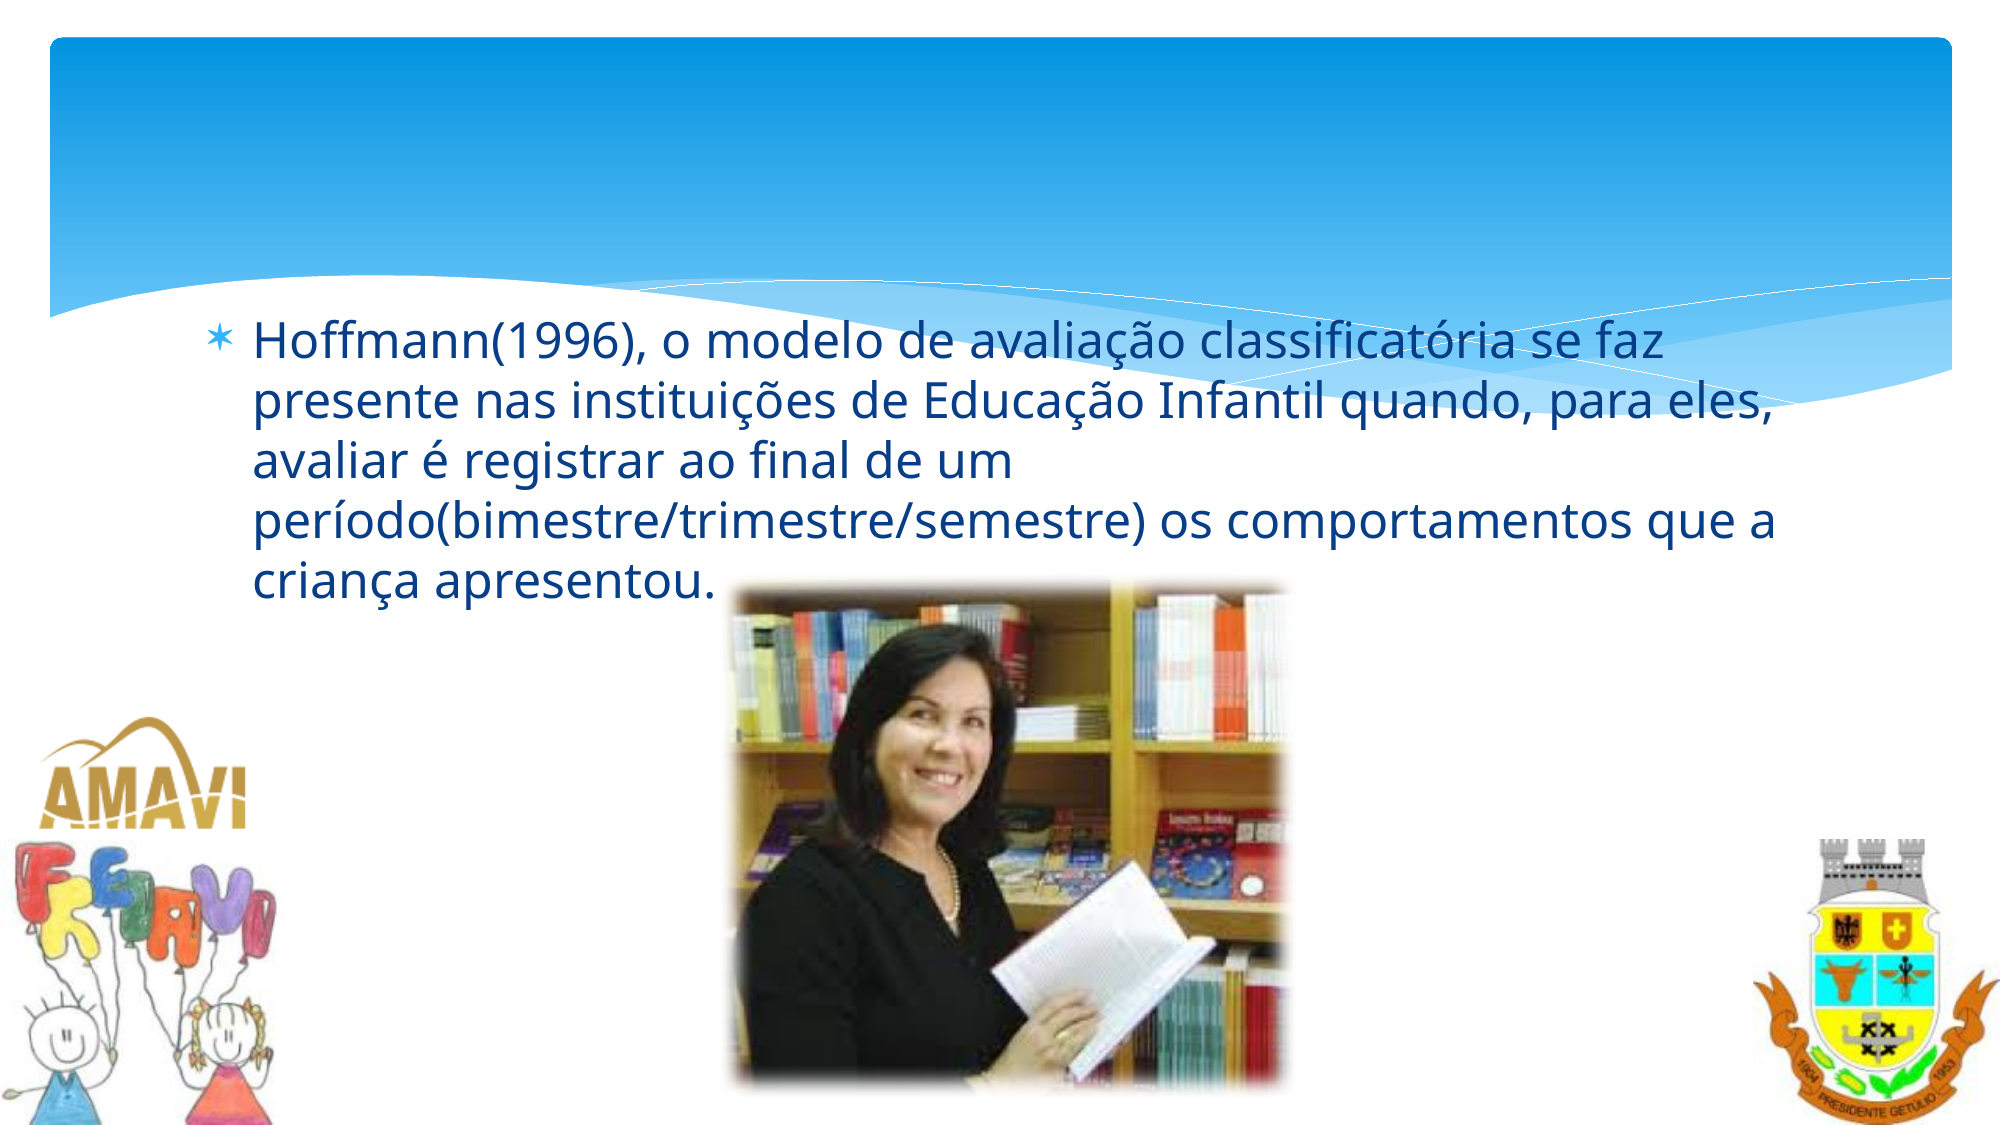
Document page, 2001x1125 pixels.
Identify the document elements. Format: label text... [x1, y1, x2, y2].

picture [1752, 839, 2000, 1125]
picture [718, 572, 1297, 1099]
list Hoffmann(1996), o modelo de avaliação classificatória se faz presente nas instituições de Educação Infantil quando, para eles, avaliar é registrar ao final de um período(bimestre/trimestre/semestre) os comportamentos que a criança apresentou. [192, 301, 1862, 868]
picture [0, 700, 286, 1125]
